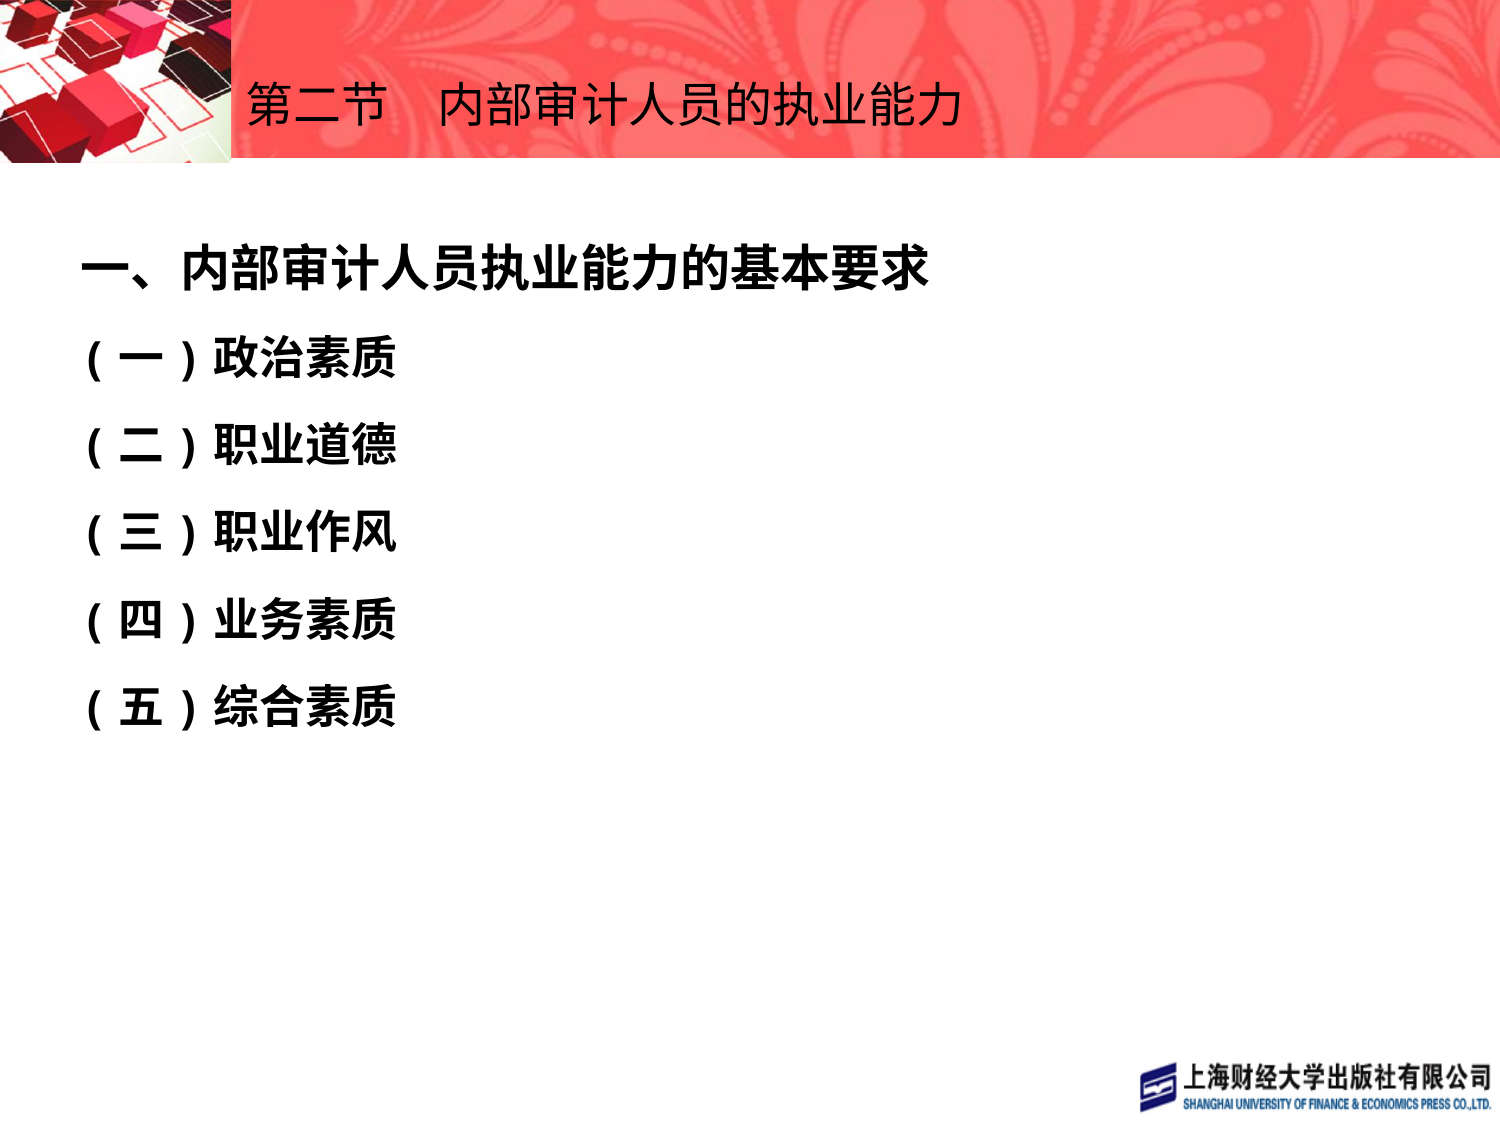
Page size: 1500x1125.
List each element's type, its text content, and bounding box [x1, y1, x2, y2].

list 一、内部审计人员执业能力的基本要求 (一)政治素质 (二)职业道德 (三)职业作风 (四)业务素质 (五)综合素质 [64, 208, 1425, 1047]
picture [1139, 1058, 1495, 1118]
title 第二节 内部审计人员的执业能力 [230, 45, 1461, 161]
